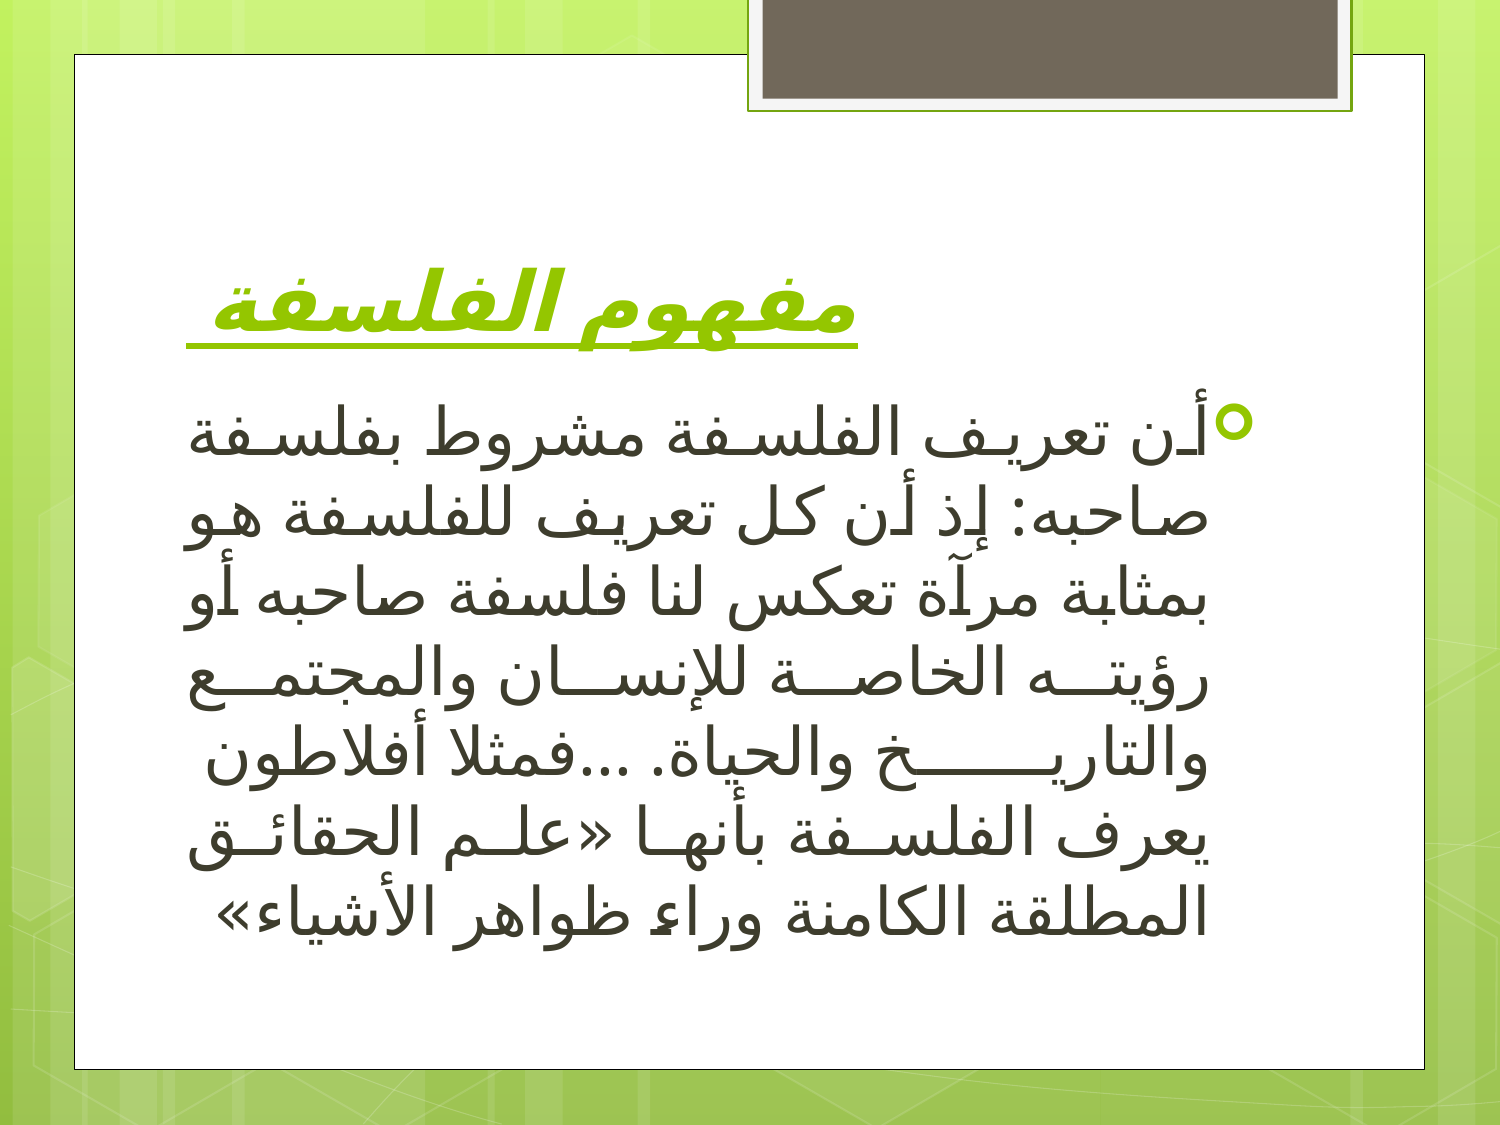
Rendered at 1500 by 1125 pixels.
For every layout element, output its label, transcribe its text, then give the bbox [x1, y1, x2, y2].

list أن تعريف الفلسفة مشروط بفلسفة صاحبه: إذ أن كل تعريف للفلسفة هو بمثابة مرآة تعكس لنا فلسفة صاحبه أو رؤيته الخاصة للإنسان والمجتمع والتاريخ والحياة. ...فمثلا أفلاطون يعرف الفلسفة بأنها «علم الحقائق المطلقة الكامنة وراء ظواهر الأشياء» [171, 381, 1283, 957]
title مفهوم الفلسفة [171, 168, 1324, 357]
